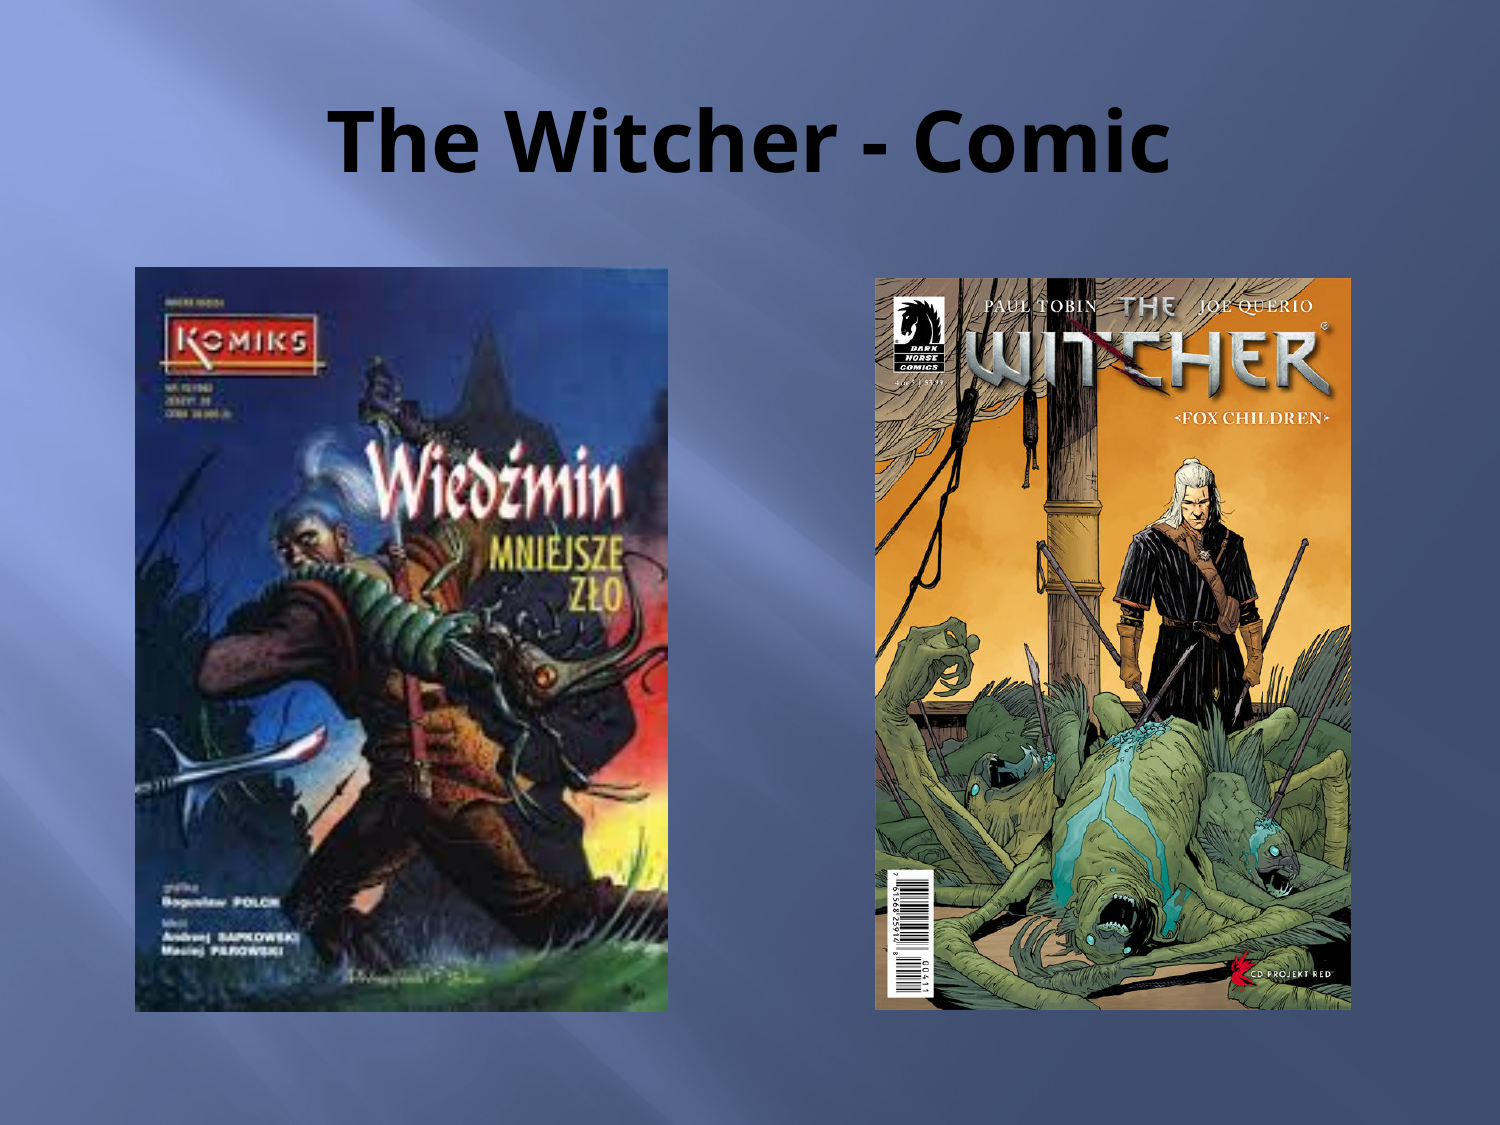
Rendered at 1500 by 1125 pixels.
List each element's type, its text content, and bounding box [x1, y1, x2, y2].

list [135, 266, 668, 1012]
title The Witcher - Comic [75, 45, 1425, 233]
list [875, 278, 1351, 1010]
